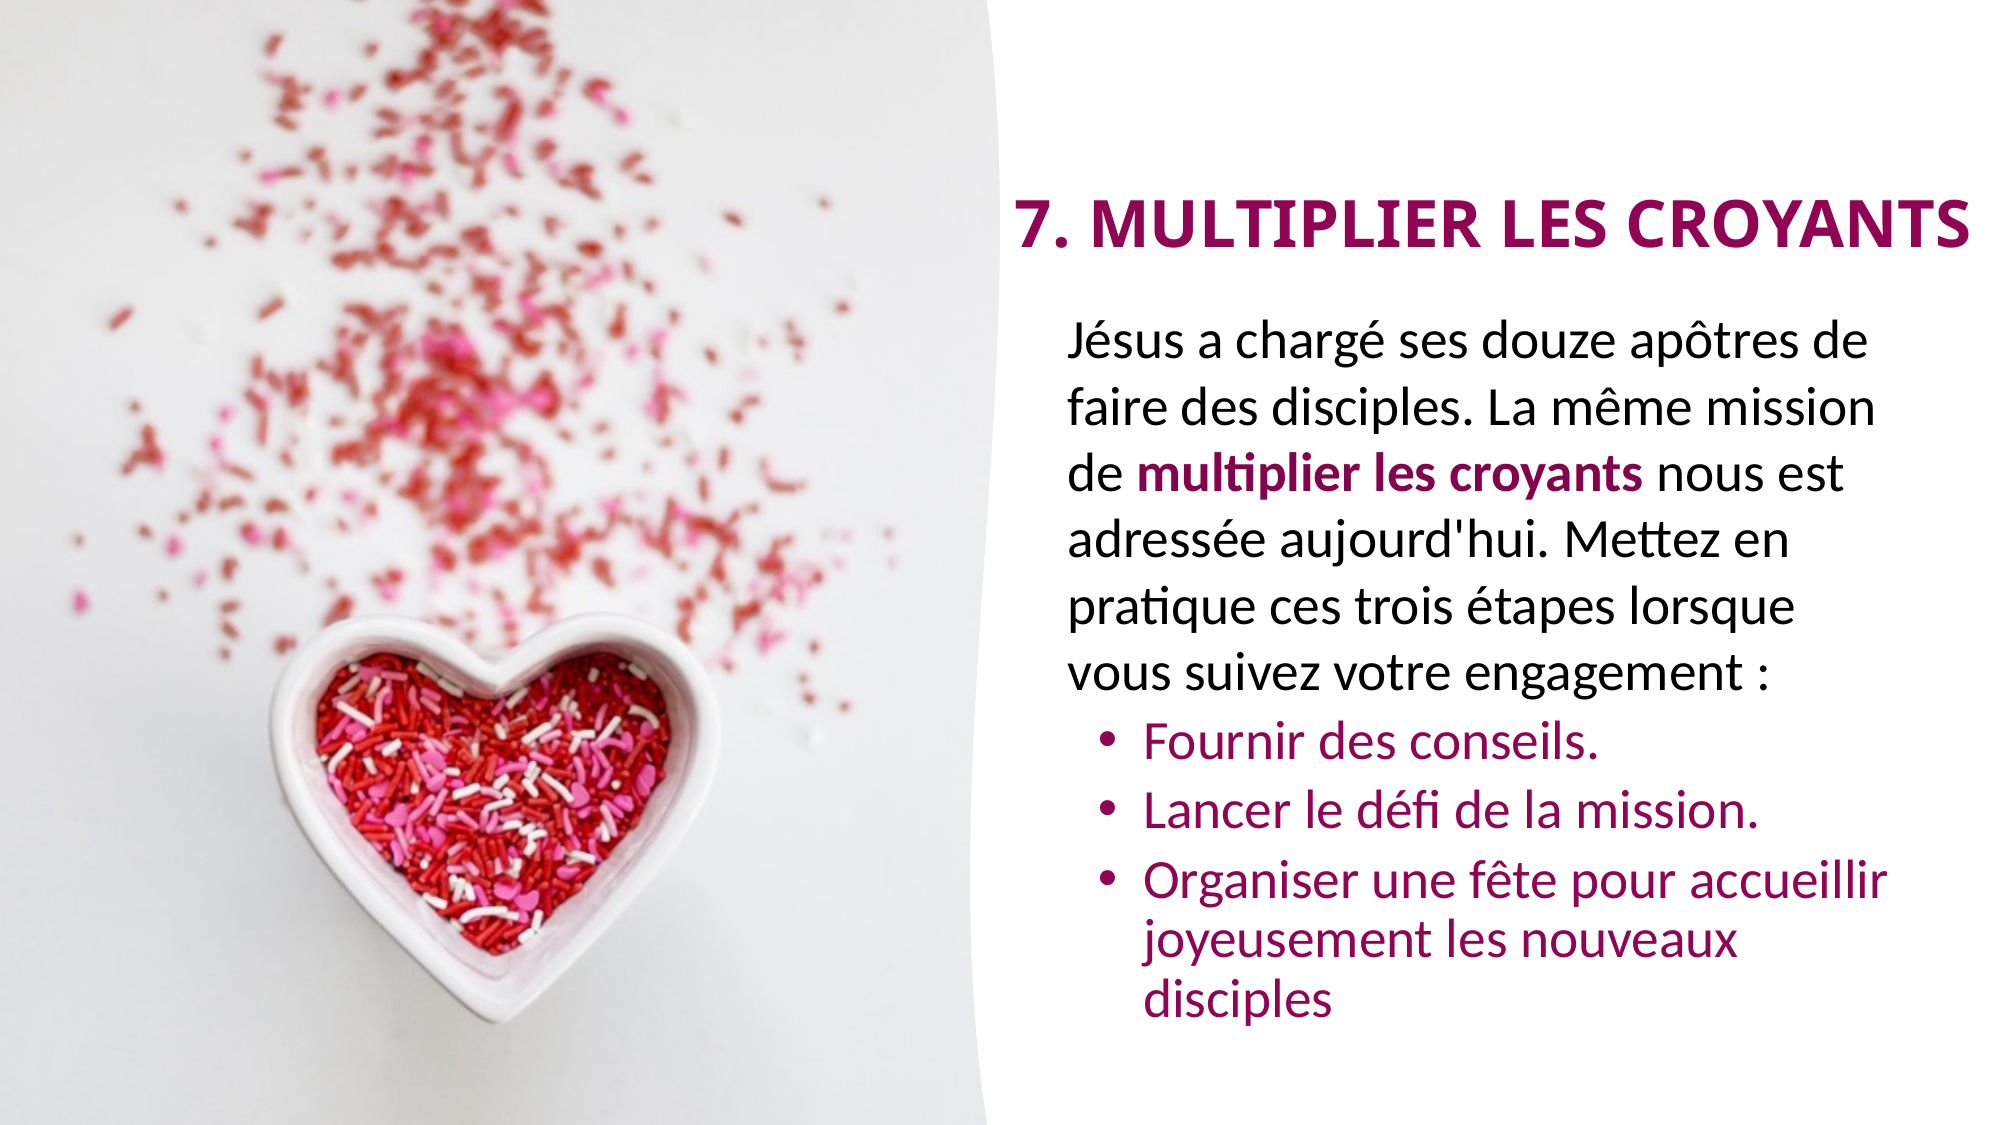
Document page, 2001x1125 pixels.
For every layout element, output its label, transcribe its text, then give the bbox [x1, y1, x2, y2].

list Jésus a chargé ses douze apôtres de faire des disciples. La même mission de multiplier les croyants nous est adressée aujourd'hui. Mettez en pratique ces trois étapes lorsque vous suivez votre engagement : Fournir des conseils. Lancer le défi de la mission. Organiser une fête pour accueillir joyeusement les nouveaux disciples [1052, 296, 1921, 1045]
picture [0, 0, 1000, 1125]
title 7. MULTIPLIER LES CROYANTS [1000, 80, 2000, 348]
